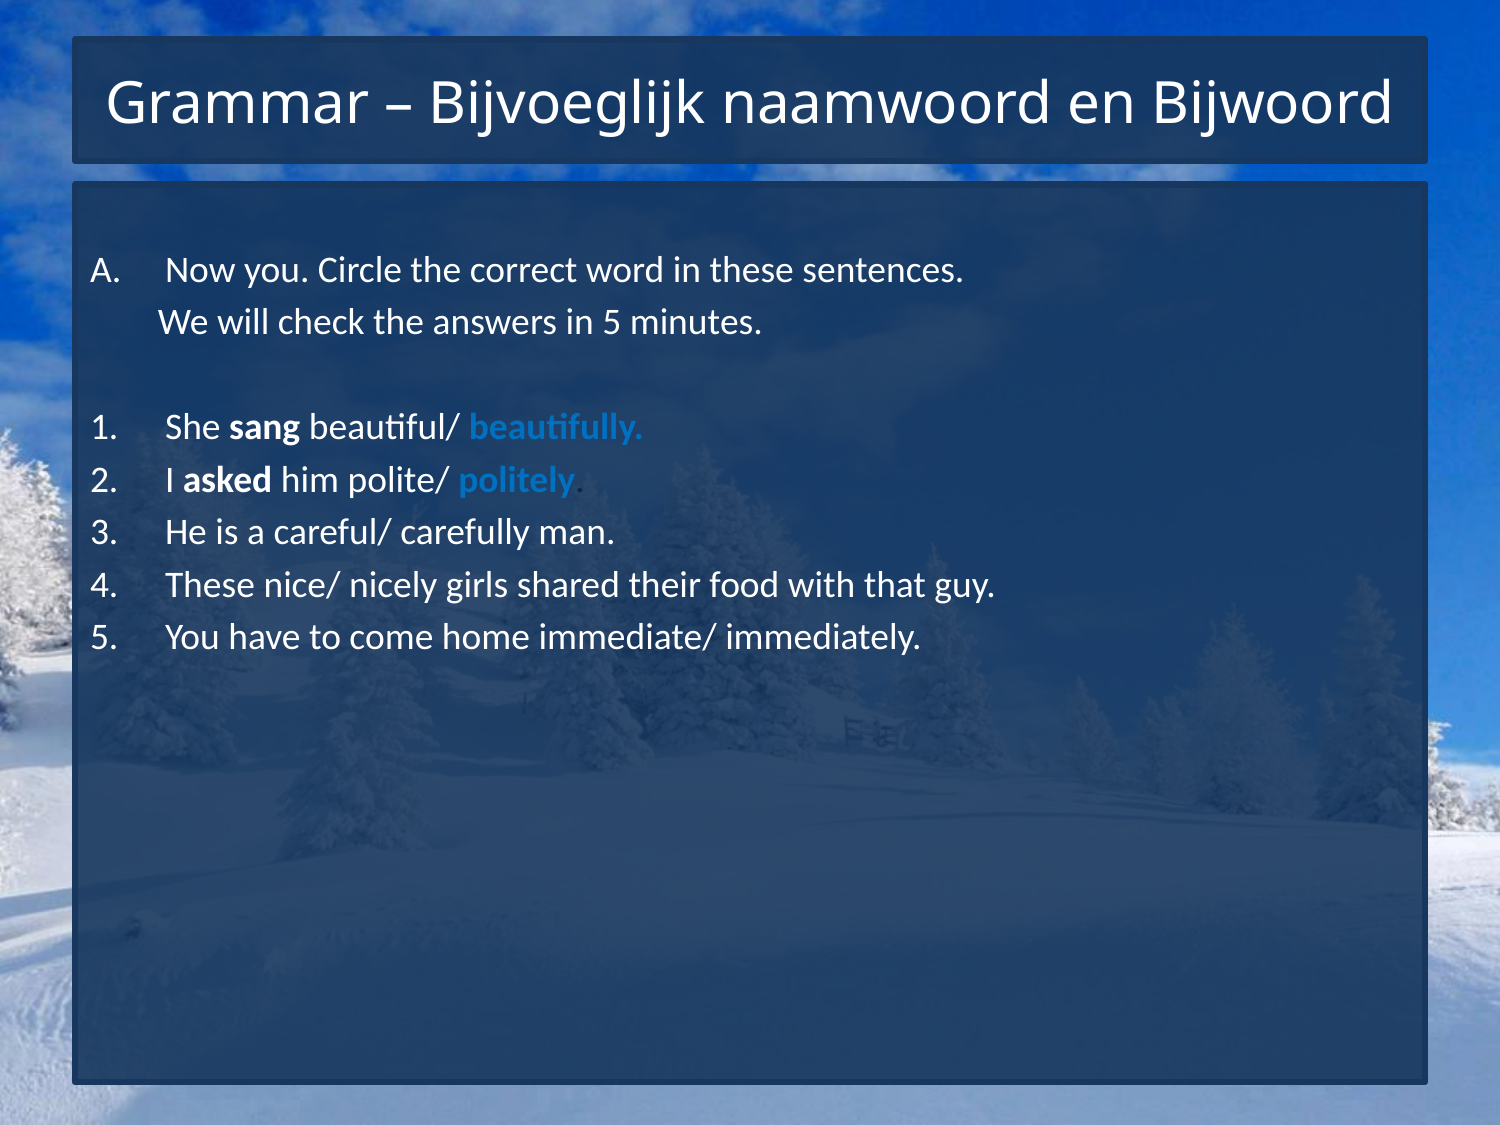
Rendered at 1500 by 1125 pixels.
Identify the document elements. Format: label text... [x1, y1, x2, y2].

list Now you. Circle the correct word in these sentences. We will check the answers in 5 minutes. She sang beautiful/ beautifully. I asked him polite/ politely. He is a careful/ carefully man. These nice/ nicely girls shared their food with that guy. You have to come home immediate/ immediately. [72, 181, 1428, 1085]
title Grammar – Bijvoeglijk naamwoord en Bijwoord [72, 36, 1428, 164]
picture [0, 0, 1500, 1125]
